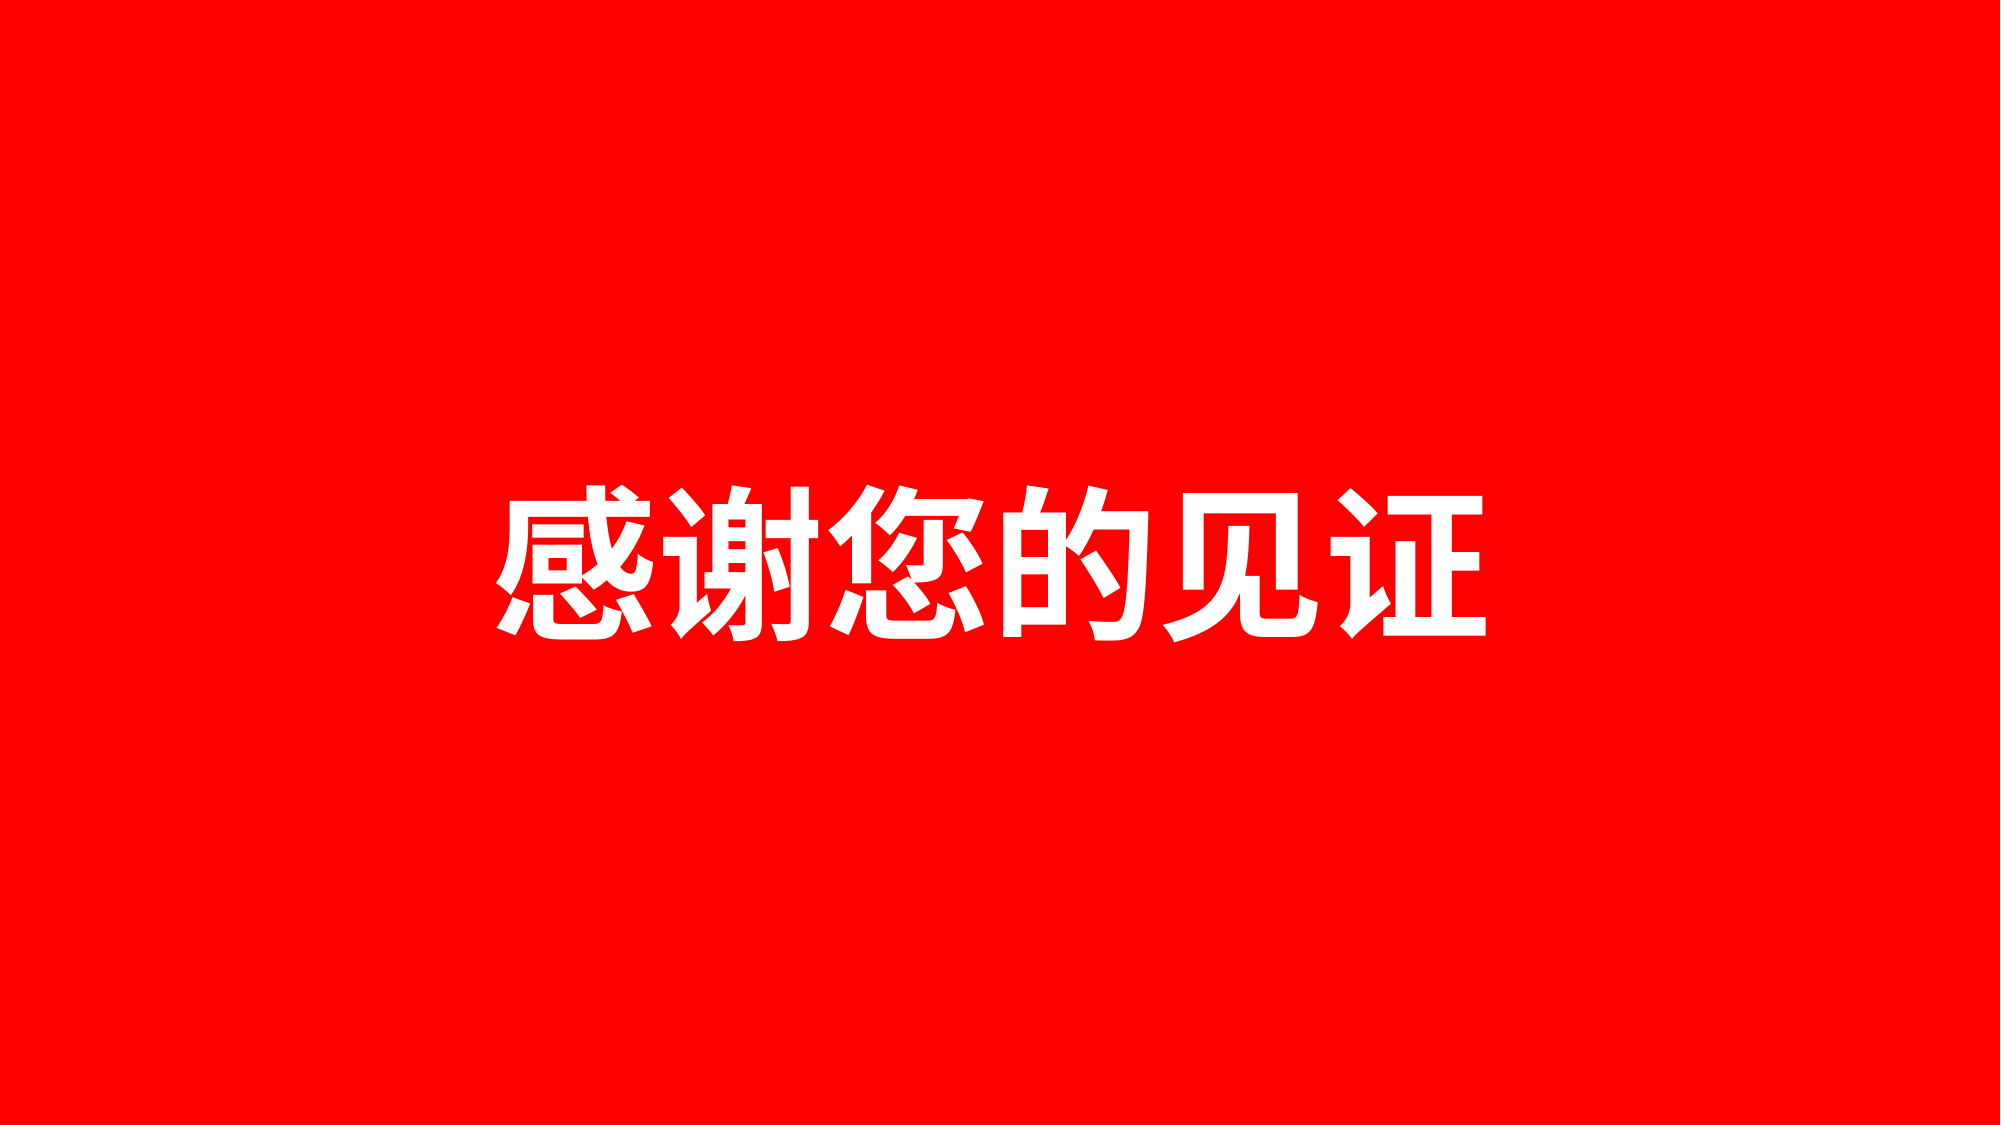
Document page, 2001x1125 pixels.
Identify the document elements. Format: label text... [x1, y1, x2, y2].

text_box 感谢您的见证 [476, 453, 1650, 669]
